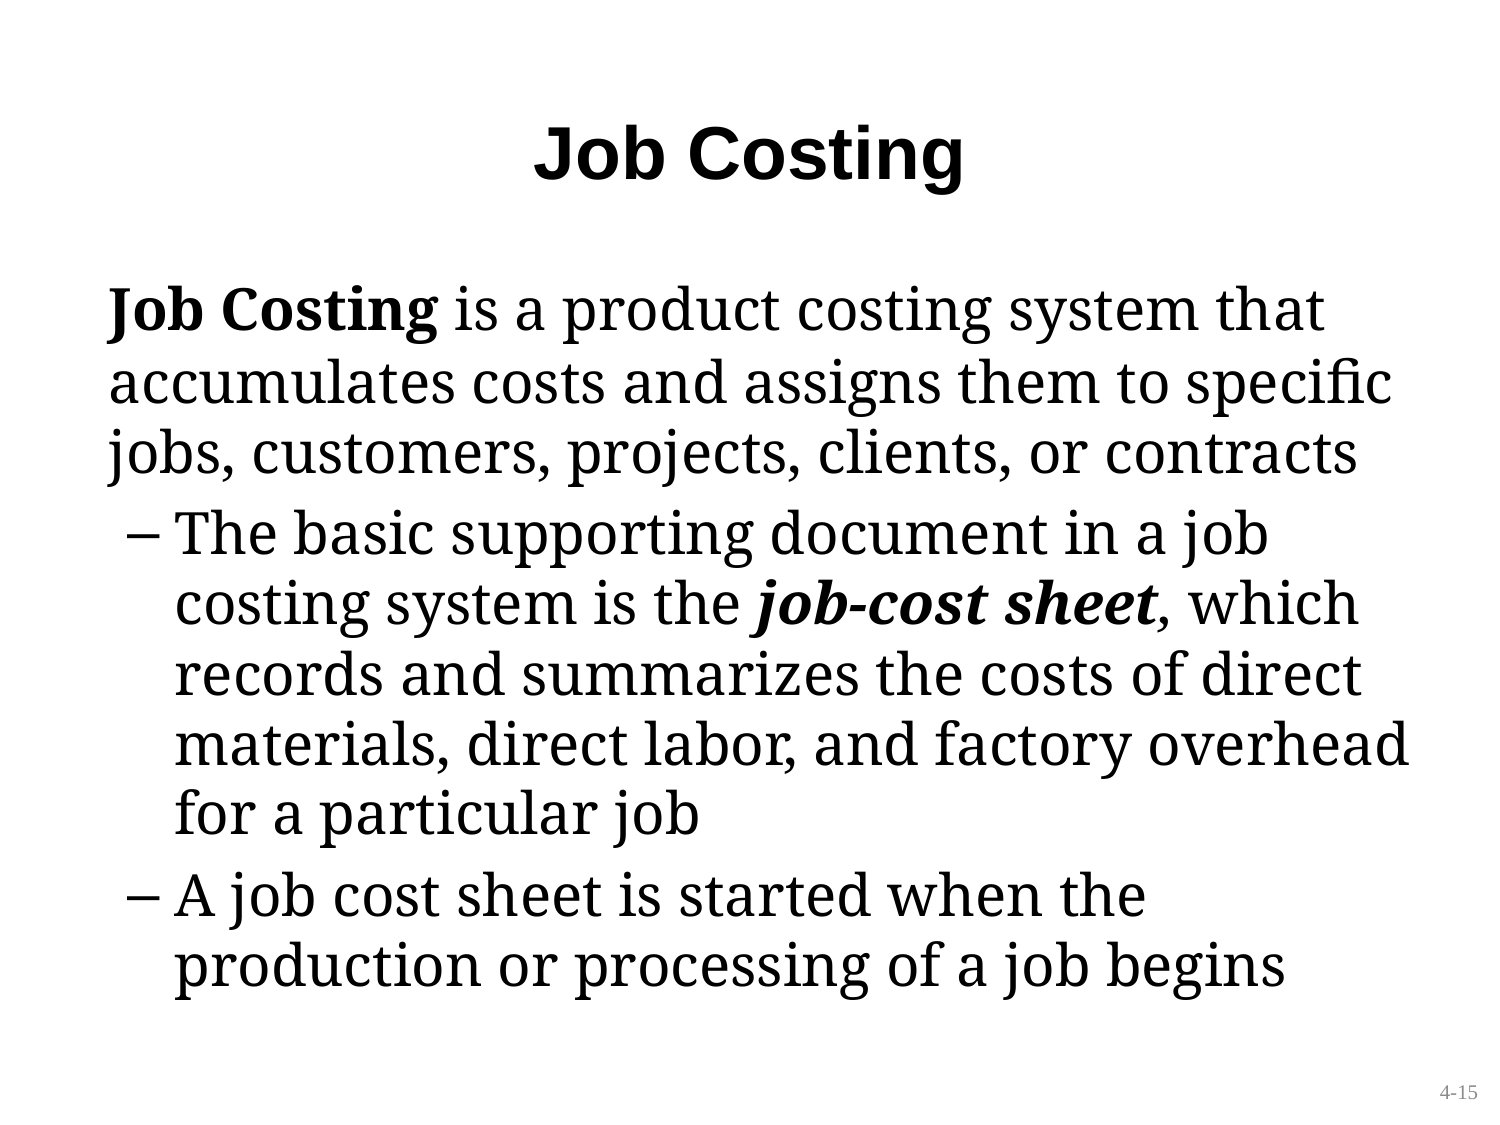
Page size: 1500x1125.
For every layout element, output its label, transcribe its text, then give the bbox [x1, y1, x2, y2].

title Job Costing [424, 87, 1076, 213]
list Job Costing is a product costing system that accumulates costs and assigns them to specific jobs, customers, projects, clients, or contracts The basic supporting document in a job costing system is the job-cost sheet, which records and summarizes the costs of direct materials, direct labor, and factory overhead for a particular job A job cost sheet is started when the production or processing of a job begins [37, 249, 1451, 1051]
slide_number 4-15 [1417, 1068, 1494, 1114]
